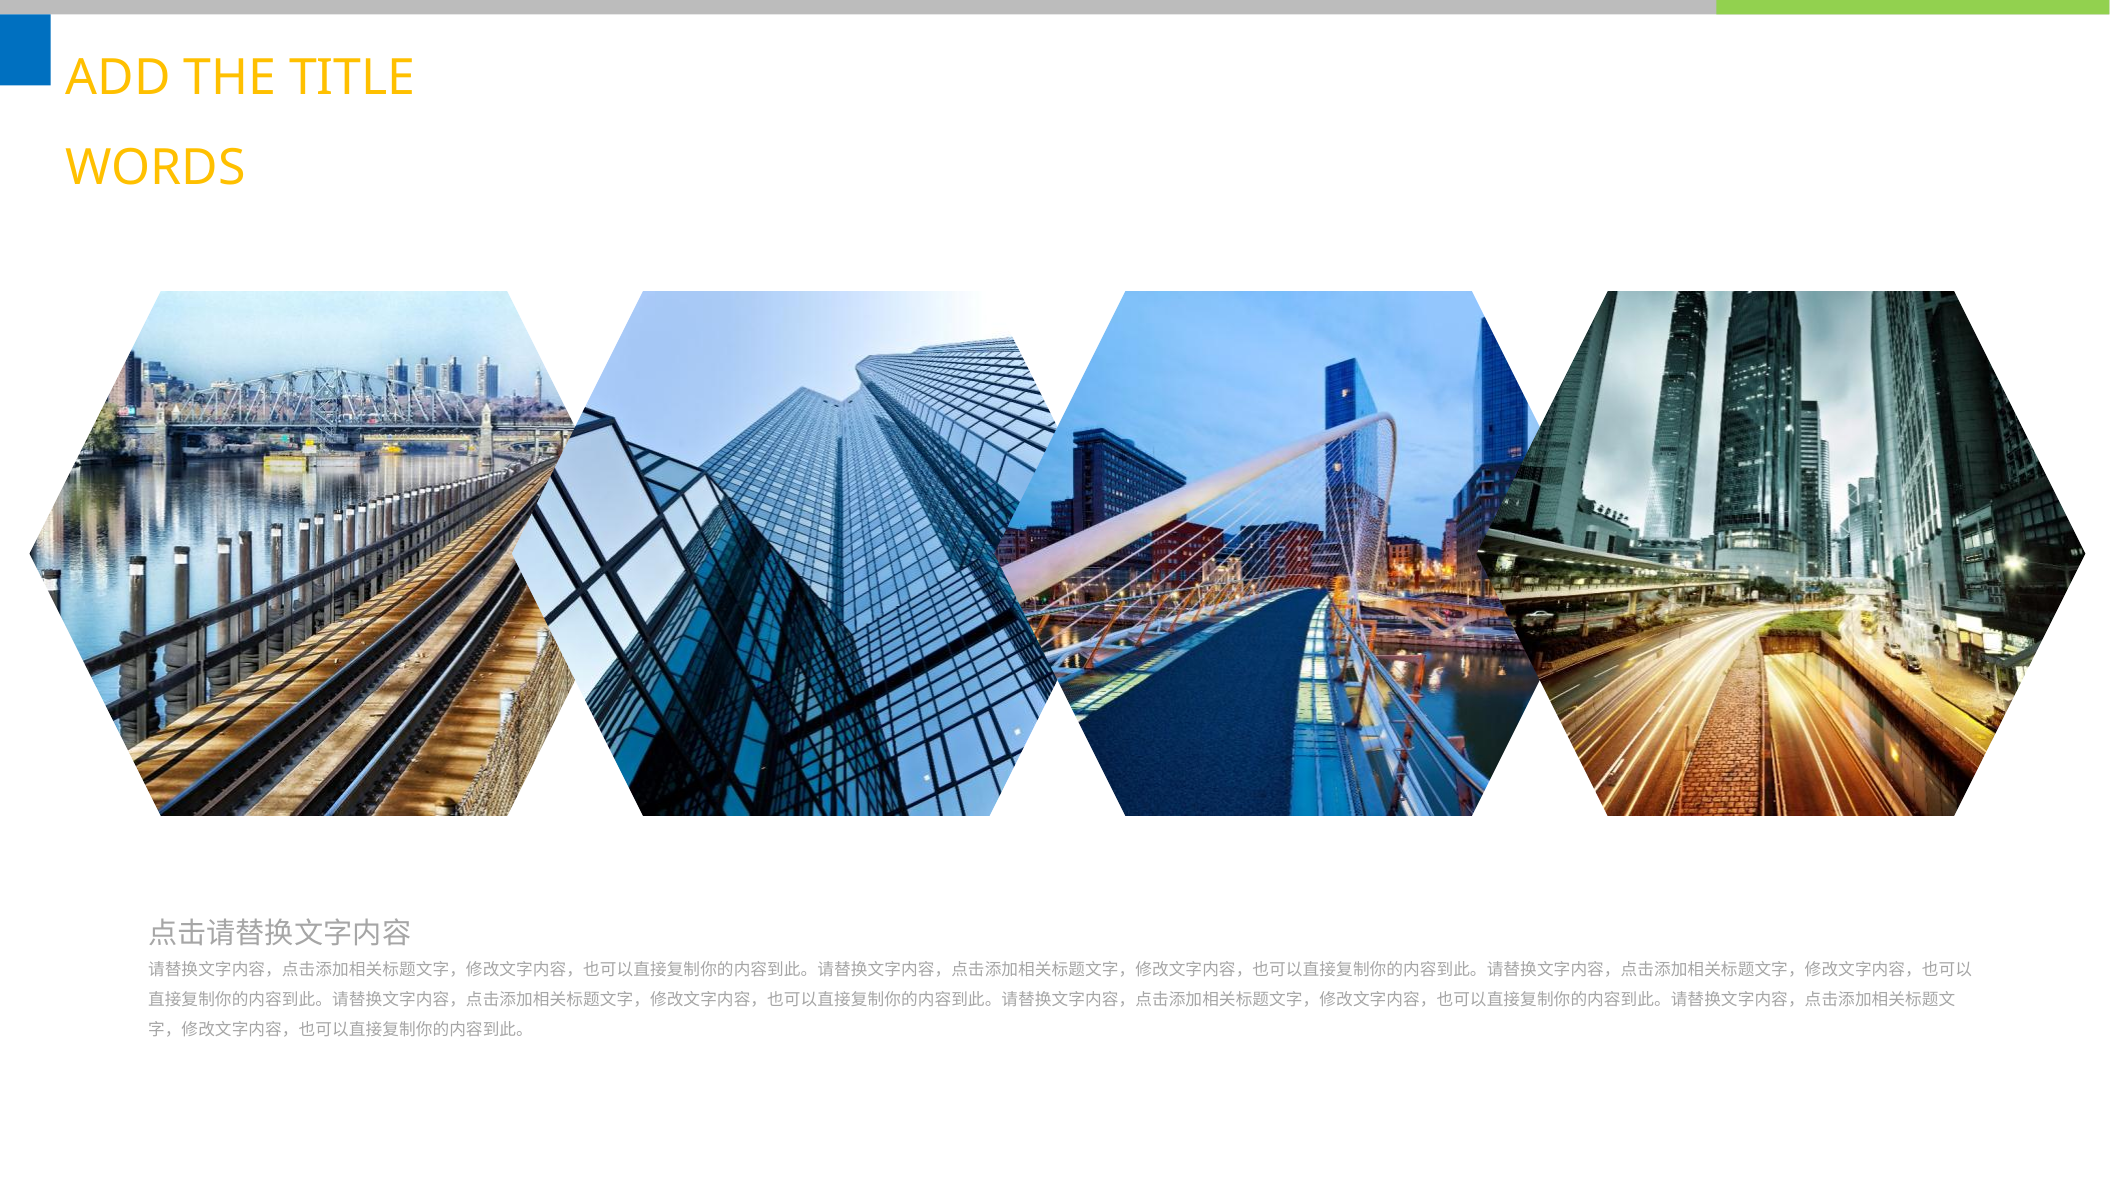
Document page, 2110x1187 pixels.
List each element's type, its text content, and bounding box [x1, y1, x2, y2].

text_box [993, 290, 1540, 817]
text_box 点击请替换文字内容 请替换文字内容，点击添加相关标题文字，修改文字内容，也可以直接复制你的内容到此。请替换文字内容，点击添加相关标题文字，修改文字内容，也可以直接复制你的内容到此。请替换文字内容，点击添加相关标题文字，修改文字内容，也可以直接复制你的内容到此。请替换文字内容，点击添加相关标题文字，修改文字内容，也可以直接复制你的内容到此。请替换文字内容，点击添加相关标题文字，修改文字内容，也可以直接复制你的内容到此。请替换文字内容，点击添加相关标题文字，修改文字内容，也可以直接复制你的内容到此。 [133, 889, 1993, 1047]
text_box [510, 290, 1057, 817]
text_box [28, 290, 575, 817]
text_box ADD THE TITLE WORDS [50, 7, 583, 202]
text_box [1475, 290, 2087, 817]
